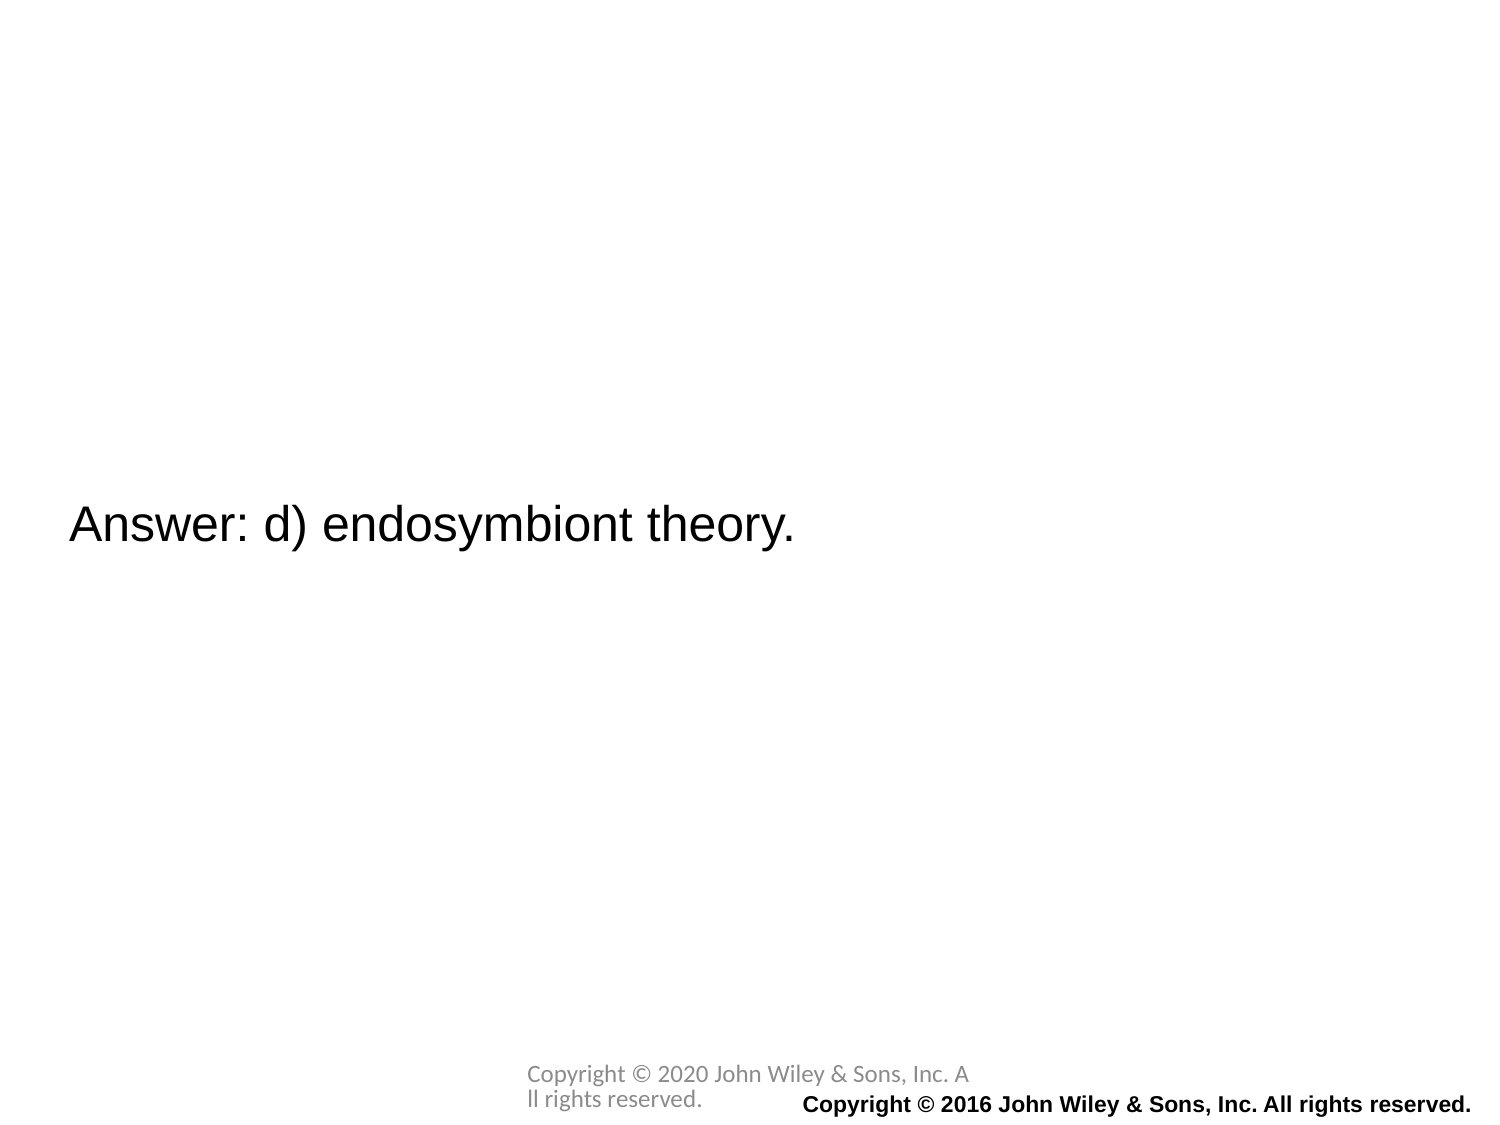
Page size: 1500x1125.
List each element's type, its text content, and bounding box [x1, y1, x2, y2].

text_box Answer: d) endosymbiont theory. [54, 483, 1466, 559]
text_box Copyright © 2016 John Wiley & Sons, Inc. All rights reserved. [512, 1065, 1488, 1125]
footer Copyright © 2020 John Wiley & Sons, Inc. All rights reserved. [512, 1042, 988, 1103]
